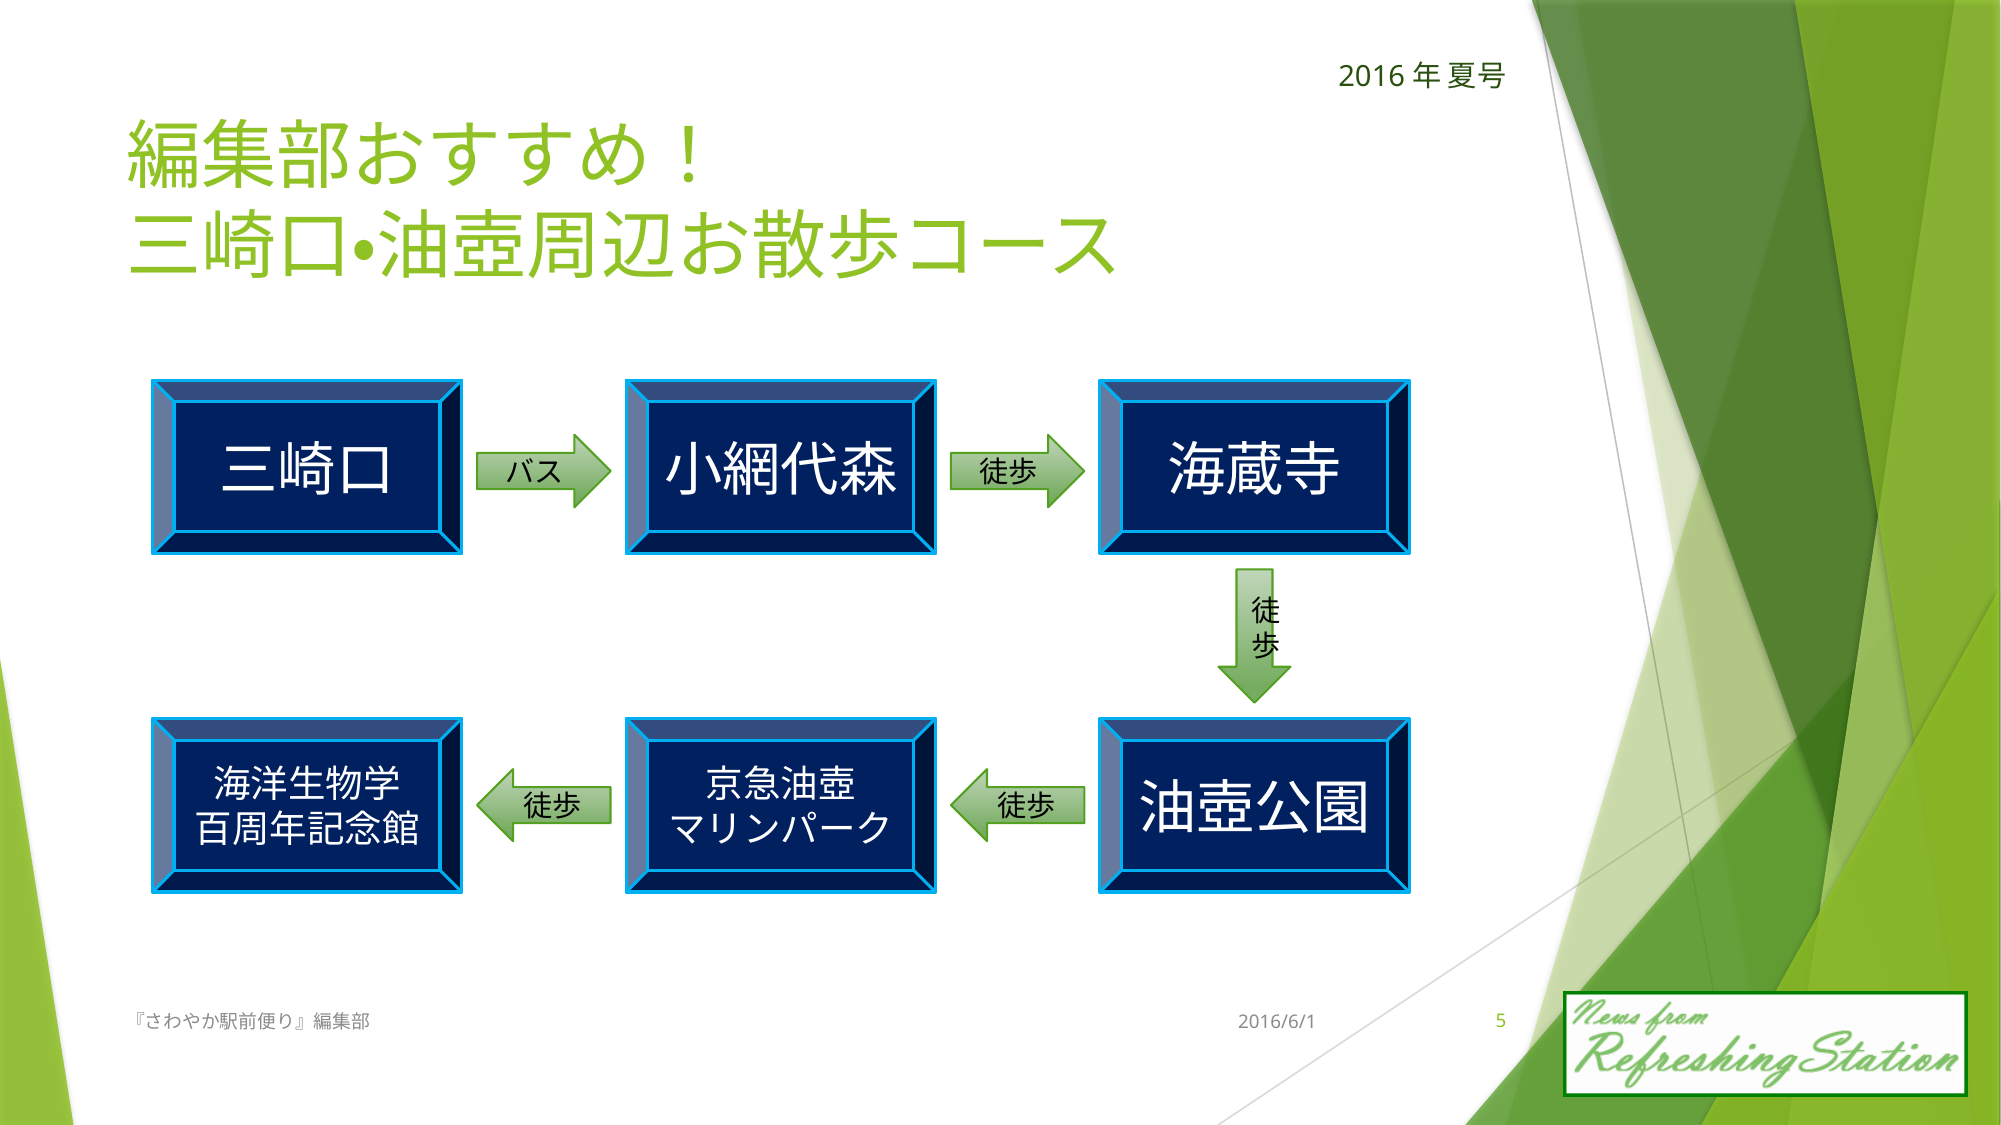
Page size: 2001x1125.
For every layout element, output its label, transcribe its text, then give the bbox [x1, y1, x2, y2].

text_box 小網代森 [624, 379, 937, 555]
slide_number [1181, 991, 1332, 1051]
slide_number 4 [1409, 991, 1522, 1051]
text_box 徒歩 [949, 433, 1086, 509]
title 編集部おすすめ！ 三崎口・油壺周辺お散歩コース [111, 99, 1522, 317]
text_box 徒歩 [476, 768, 612, 843]
text_box 京急油壺 マリンパーク [624, 717, 937, 894]
text_box 海蔵寺 [1098, 379, 1411, 555]
picture [1563, 991, 1968, 1097]
text_box 三崎口 [151, 379, 463, 555]
text_box 徒歩 [950, 768, 1086, 843]
text_box 油壺公園 [1098, 717, 1411, 894]
text_box 海洋生物学 百周年記念館 [151, 717, 463, 894]
footer 『さわやか駅前便り』編集部 [111, 991, 1145, 1051]
text_box バス [476, 433, 612, 509]
text_box 徒歩 [1217, 568, 1292, 704]
